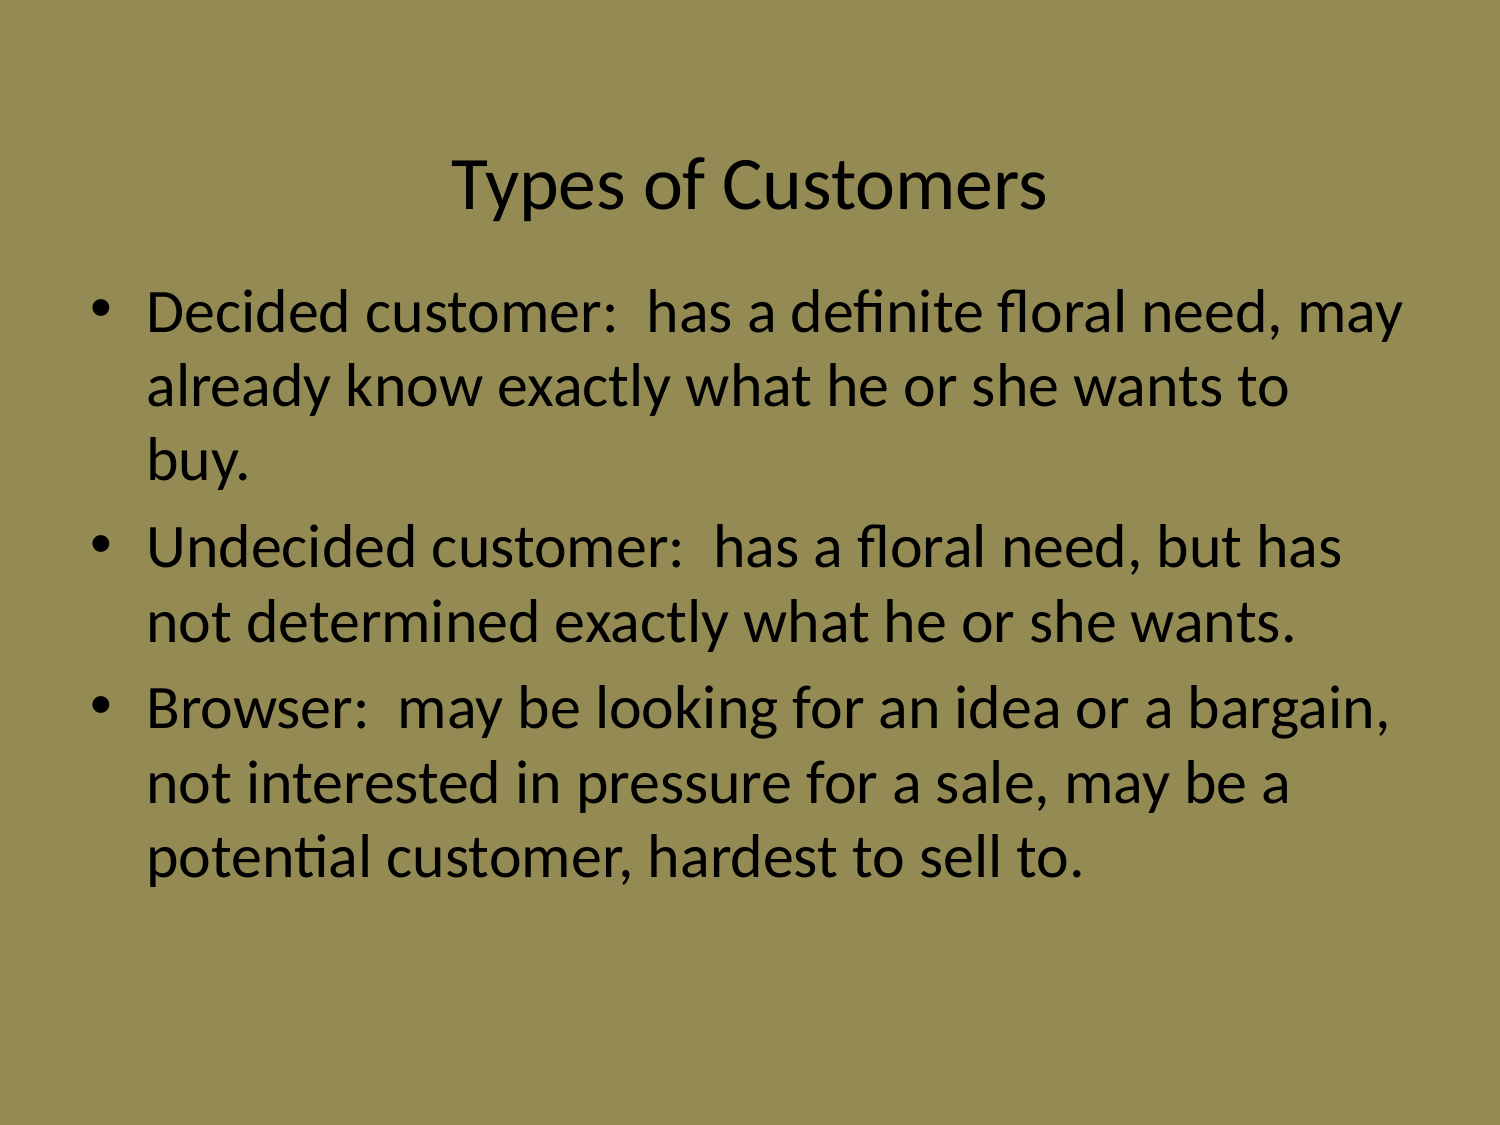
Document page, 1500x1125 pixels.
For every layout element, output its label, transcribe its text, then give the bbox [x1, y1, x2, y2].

list Decided customer: has a definite floral need, may already know exactly what he or she wants to buy. Undecided customer: has a floral need, but has not determined exactly what he or she wants. Browser: may be looking for an idea or a bargain, not interested in pressure for a sale, may be a potential customer, hardest to sell to. [75, 262, 1425, 1005]
title Types of Customers [75, 45, 1425, 233]
